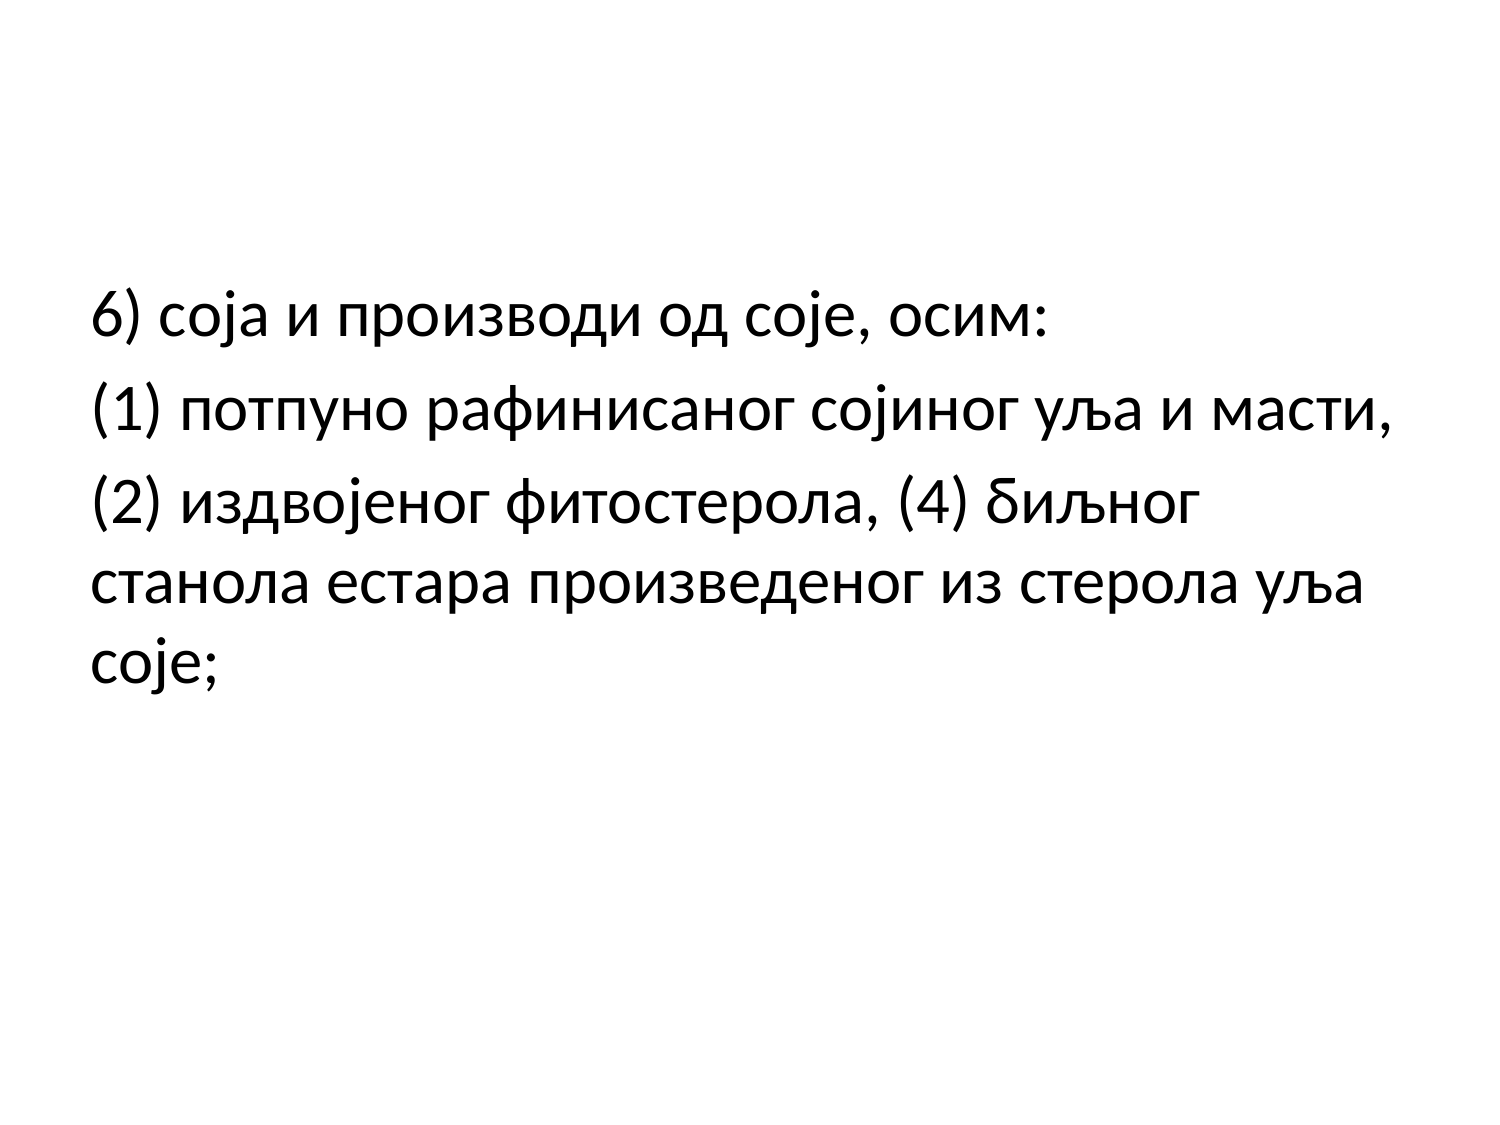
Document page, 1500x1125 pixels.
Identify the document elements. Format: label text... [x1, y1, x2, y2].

list 6) соја и производи од соје, осим: (1) потпуно рафинисаног сојиног уља и масти, (2) издвојеног фитостерола, (4) биљног станола естара произведеног из стерола уља соје; [75, 262, 1425, 1005]
